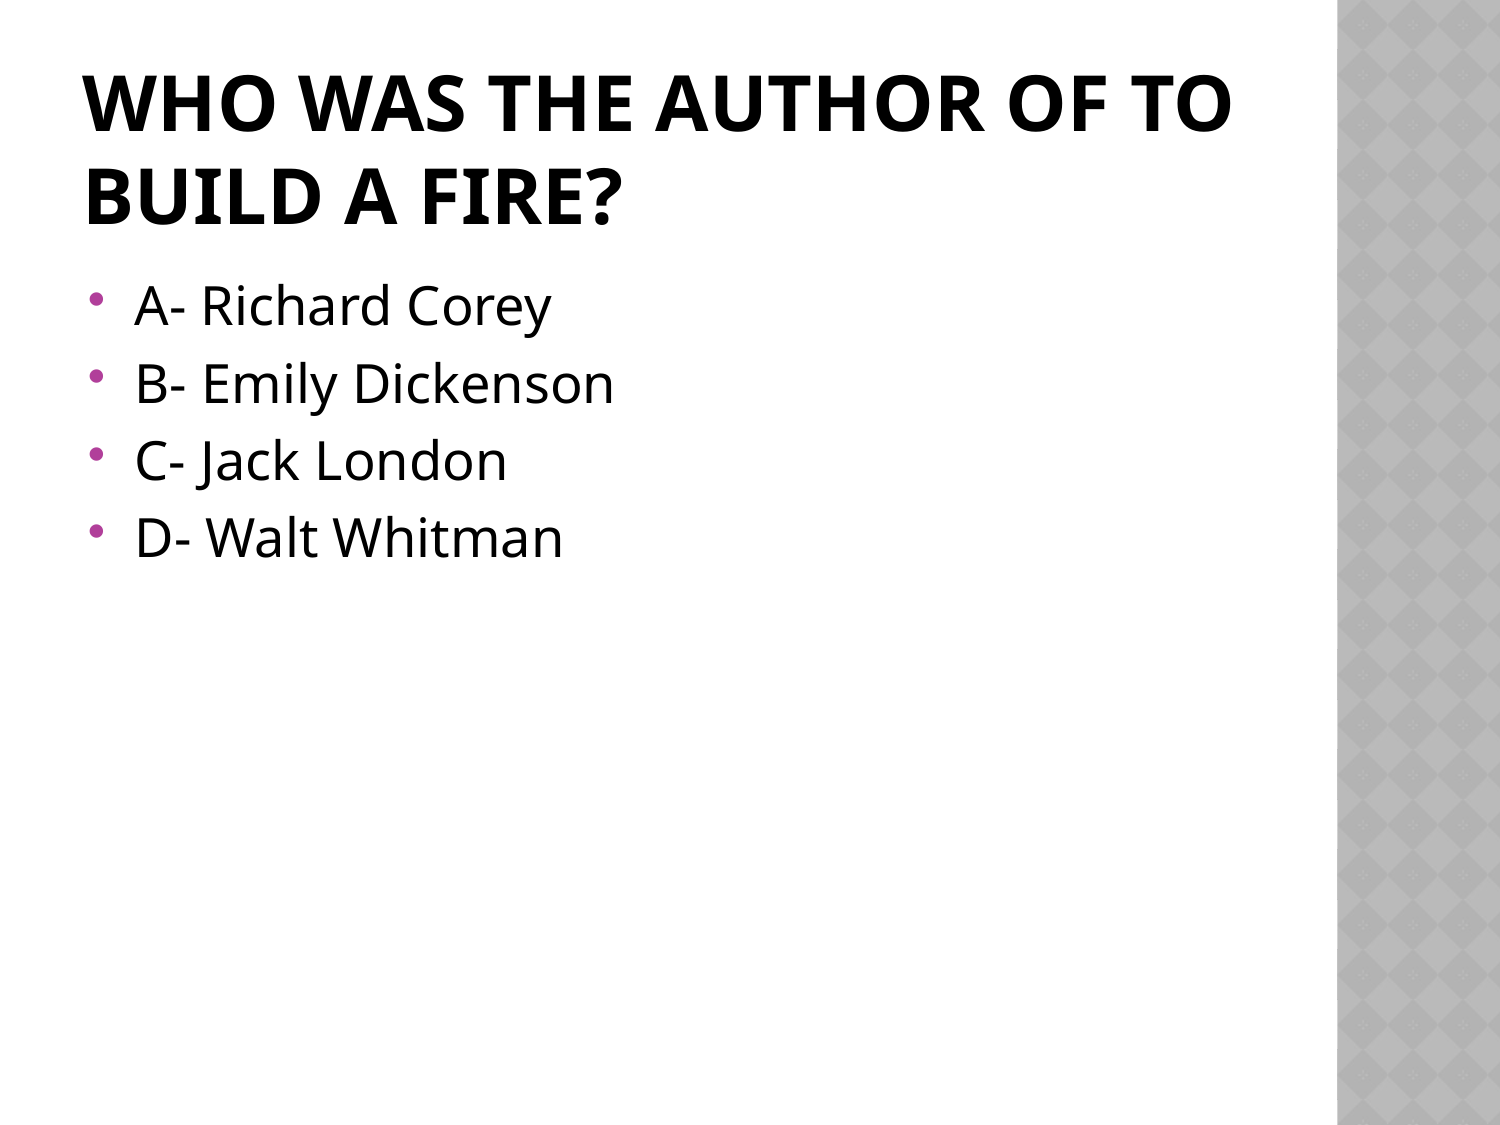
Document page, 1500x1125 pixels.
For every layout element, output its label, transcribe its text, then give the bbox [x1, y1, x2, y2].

title Who was the author of To Build a Fire? [75, 52, 1263, 240]
list A- Richard Corey B- Emily Dickenson C- Jack London D- Walt Whitman [75, 264, 1263, 1059]
